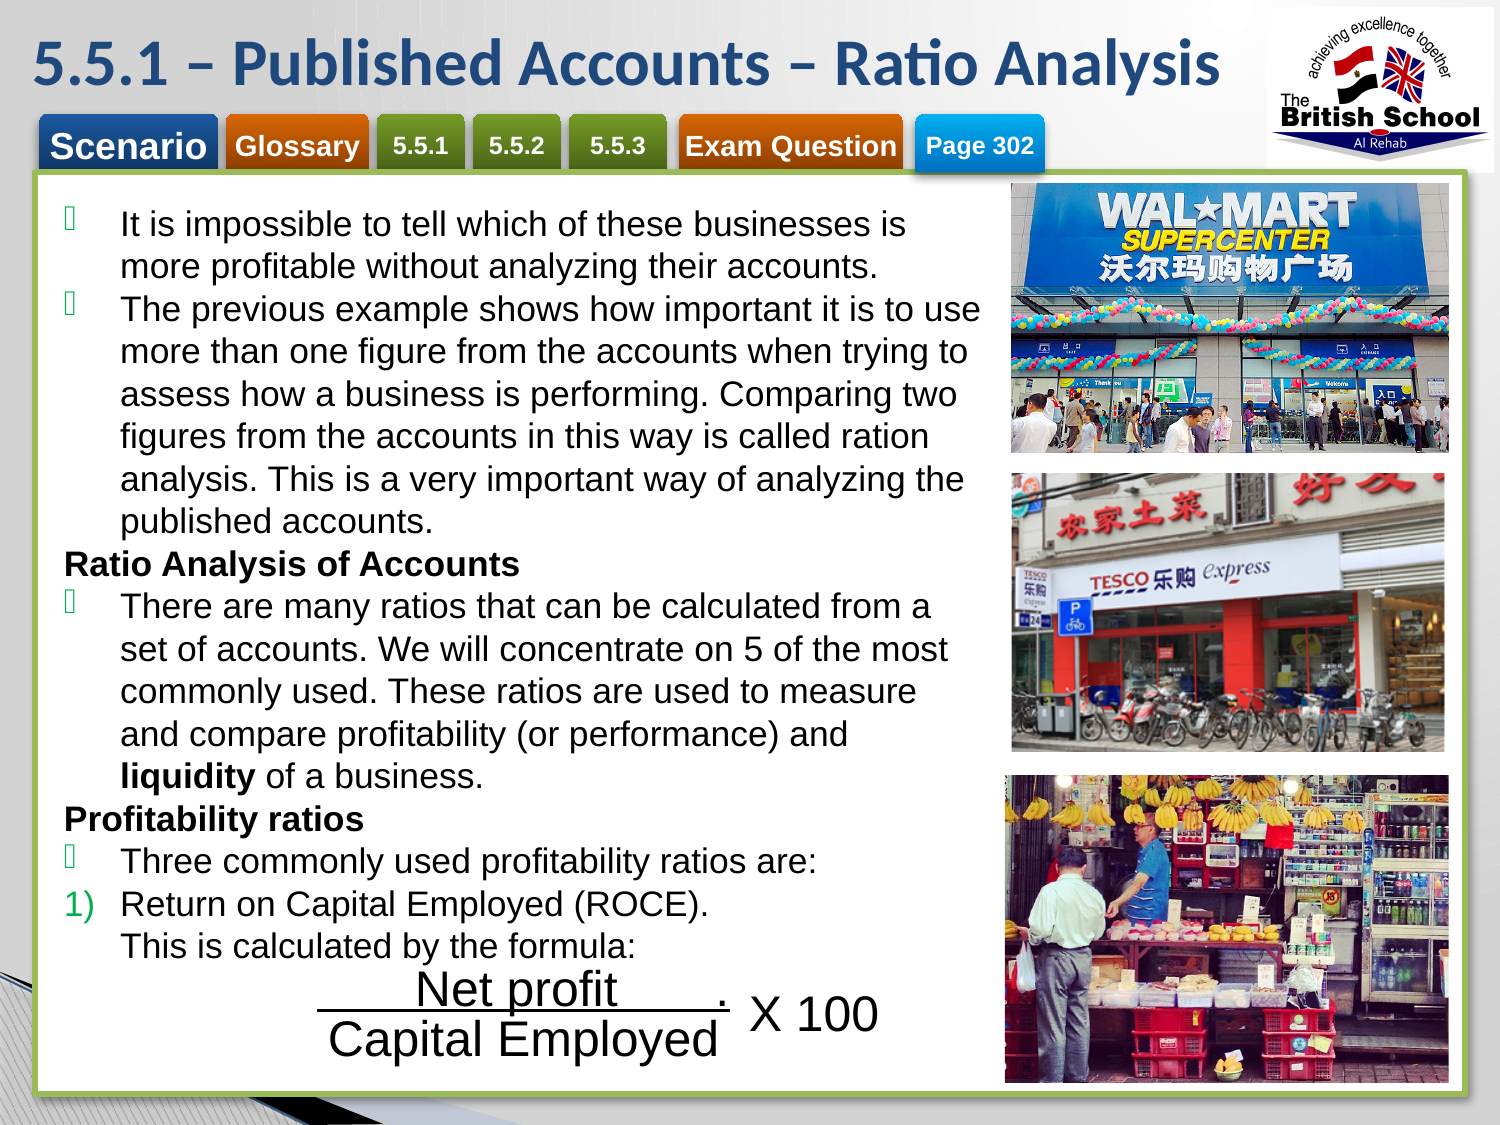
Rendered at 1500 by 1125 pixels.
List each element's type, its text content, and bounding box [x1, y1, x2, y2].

text_box Page 302 [915, 114, 1046, 173]
picture [1267, 7, 1495, 173]
title 5.5.1 – Published Accounts – Ratio Analysis [17, 7, 1270, 110]
picture [1011, 183, 1449, 454]
picture [1011, 473, 1449, 752]
picture [1004, 774, 1449, 1083]
picture [281, 1114, 303, 1125]
text_box It is impossible to tell which of these businesses is more profitable without analyzing their accounts. The previous example shows how important it is to use more than one figure from the accounts when trying to assess how a business is performing. Comparing two figures from the accounts in this way is called ration analysis. This is a very important way of analyzing the published accounts. Ratio Analysis of Accounts There are many ratios that can be calculated from a set of accounts. We will concentrate on 5 of the most commonly used. These ratios are used to measure and compare profitability (or performance) and liquidity of a business. Profitability ratios Three commonly used profitability ratios are: Return on Capital Employed (ROCE). This is calculated by the formula: Net profit . X 100 Capital Employed [49, 193, 998, 1074]
